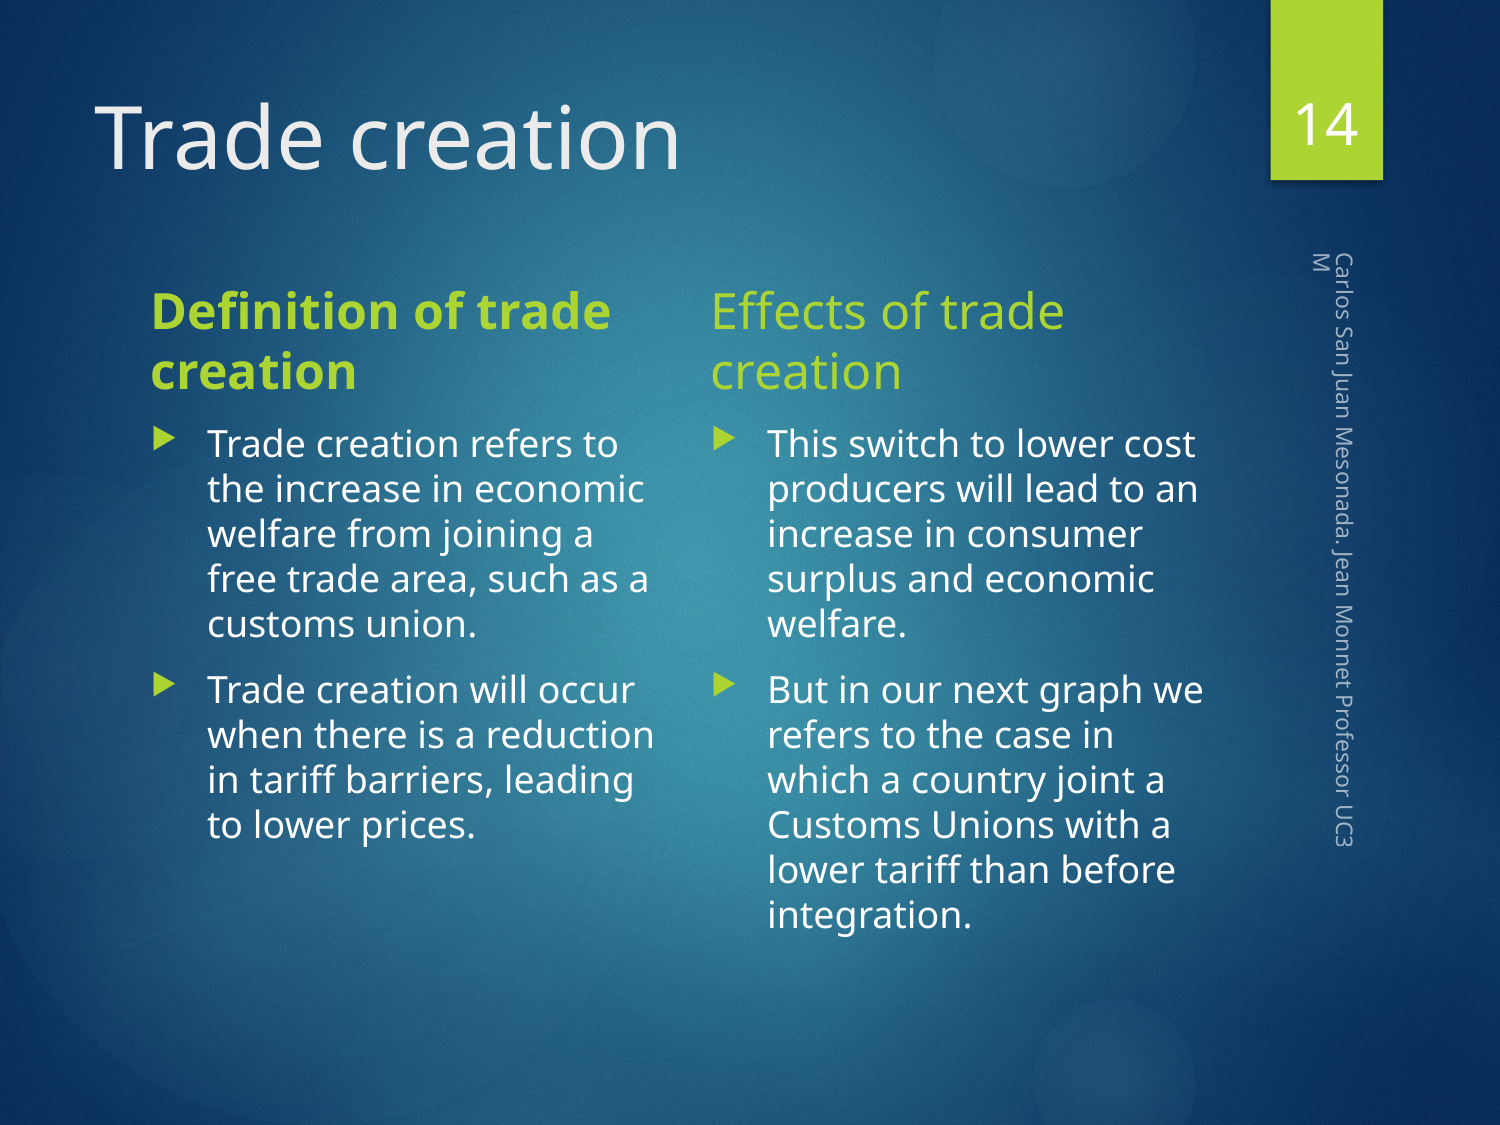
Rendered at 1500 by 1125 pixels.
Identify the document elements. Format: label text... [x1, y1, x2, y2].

title Trade creation [79, 74, 1237, 304]
list Definition of trade creation [135, 312, 677, 408]
footer Carlos San Juan Mesonada. Jean Monnet Professor UC3M [1320, 237, 1358, 871]
list Effects of trade creation [695, 312, 1237, 408]
list This switch to lower cost producers will lead to an increase in consumer surplus and economic welfare. But in our next graph we refers to the case in which a country joint a Customs Unions with a lower tariff than before integration. [695, 412, 1237, 1027]
slide_number 14 [1273, 48, 1378, 175]
list Trade creation refers to the increase in economic welfare from joining a free trade area, such as a customs union. Trade creation will occur when there is a reduction in tariff barriers, leading to lower prices. [135, 412, 677, 1027]
